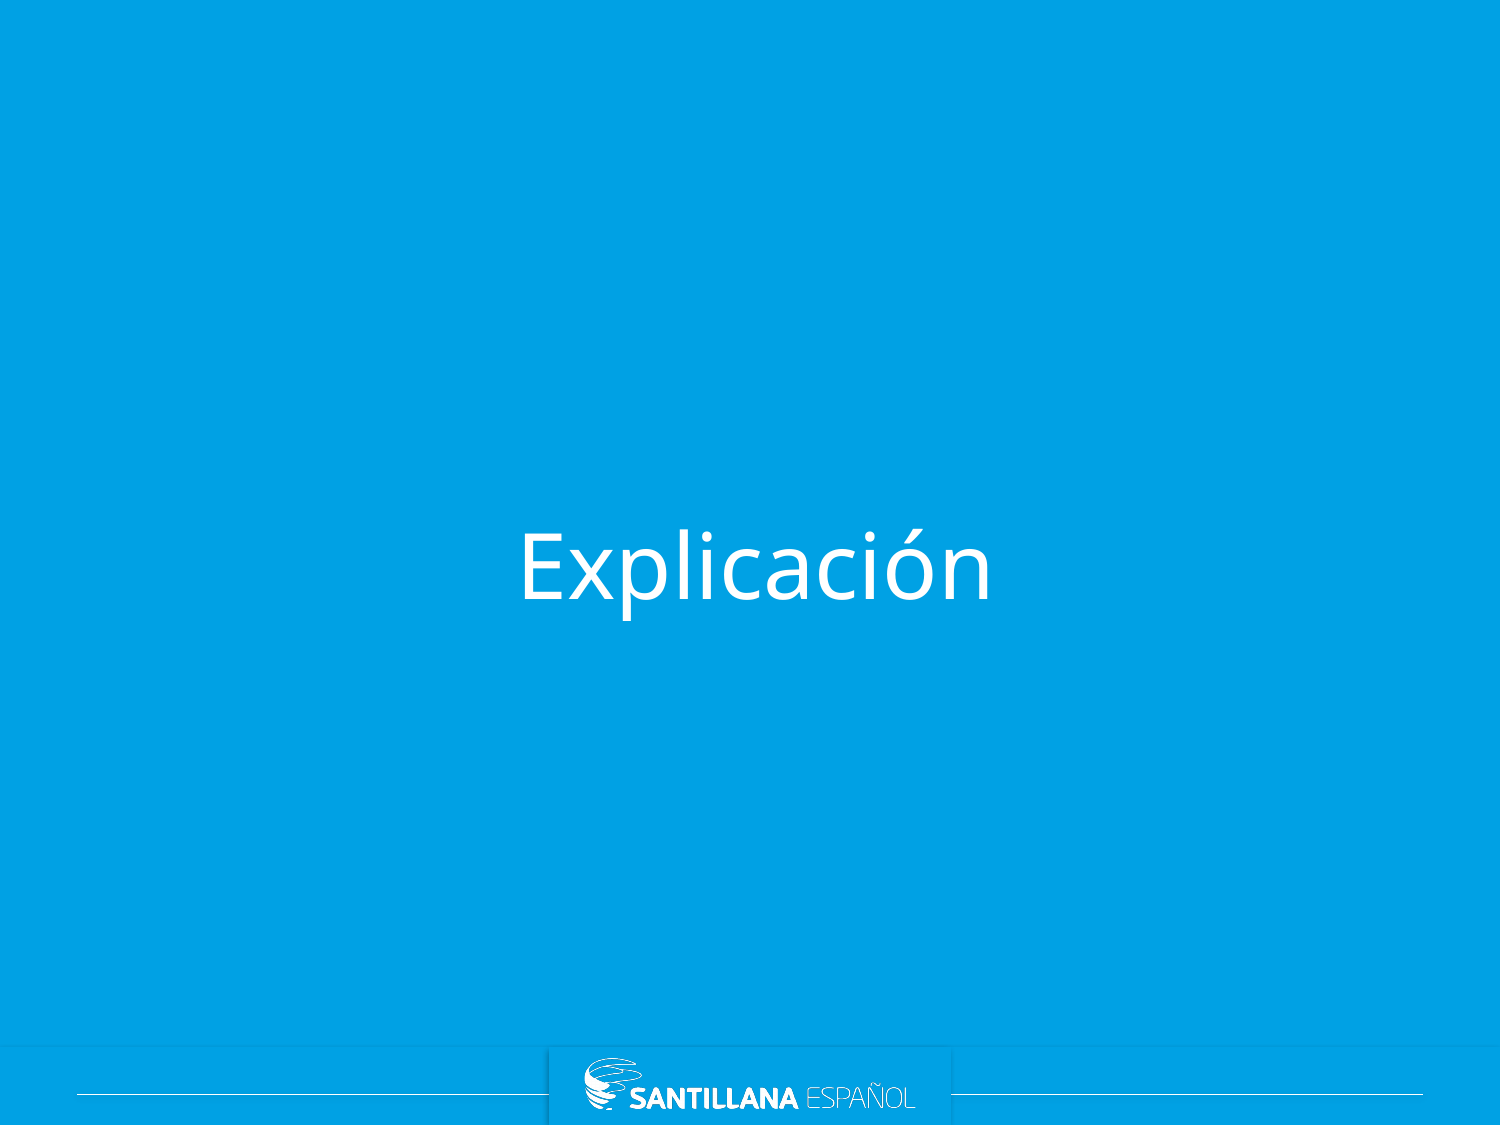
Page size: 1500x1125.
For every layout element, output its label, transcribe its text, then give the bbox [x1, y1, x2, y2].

list Explicación [194, 500, 1317, 625]
